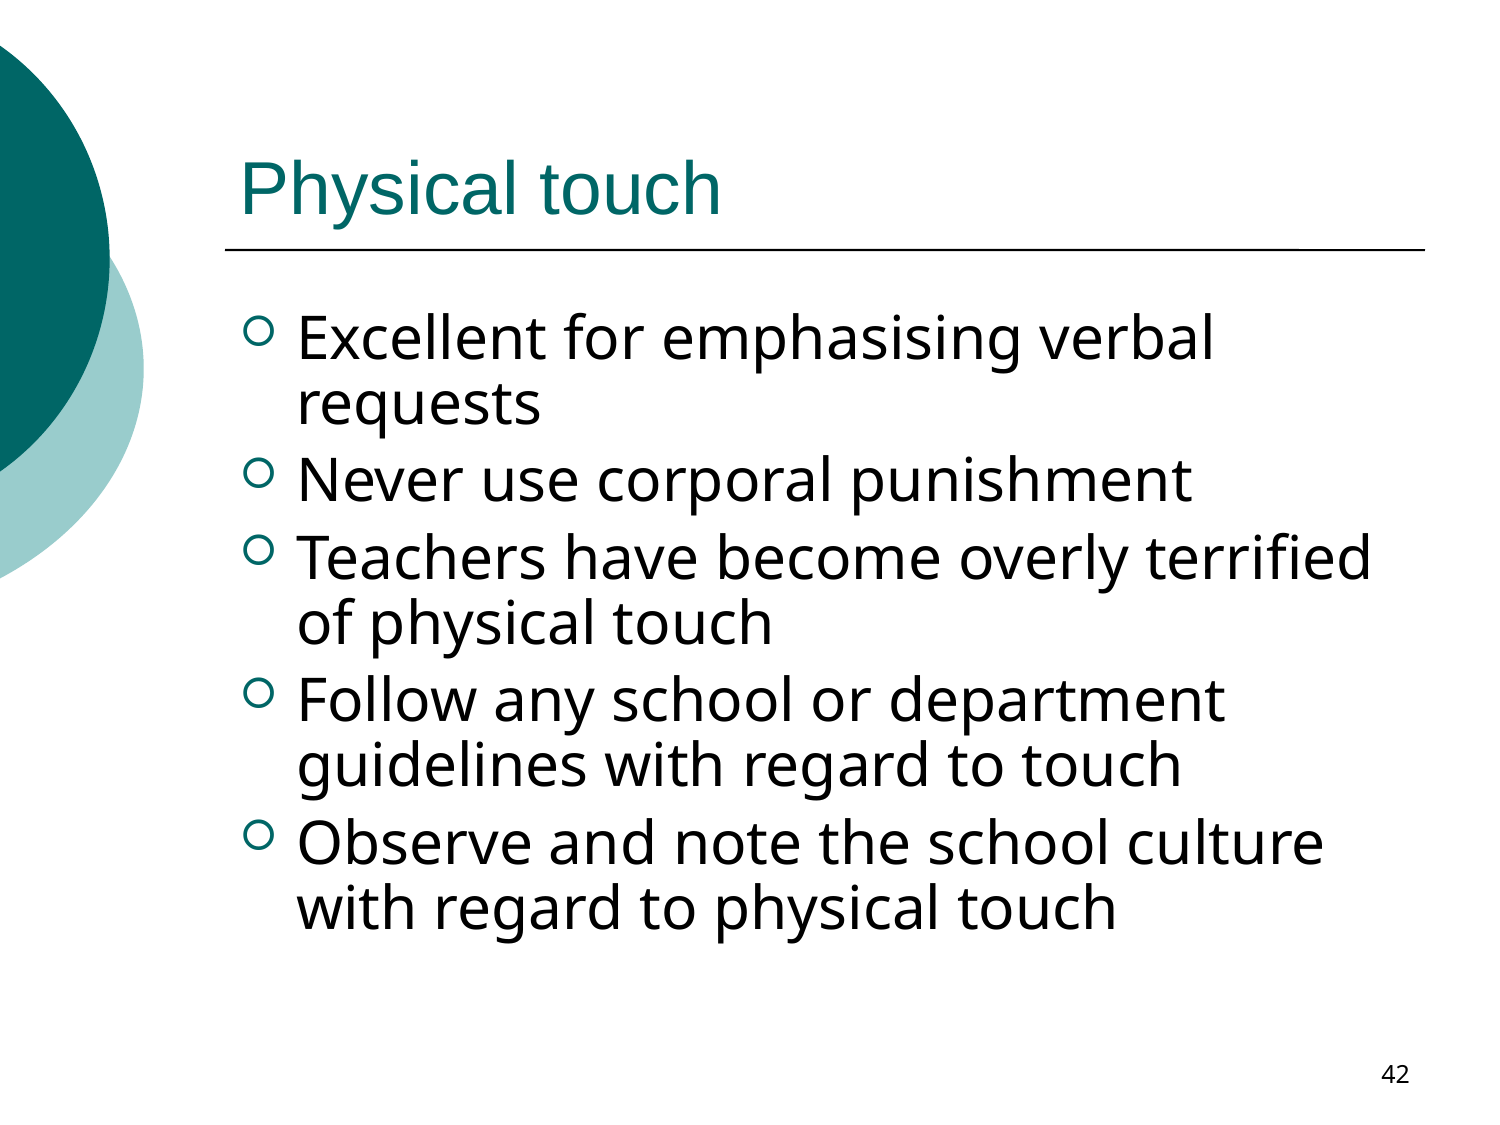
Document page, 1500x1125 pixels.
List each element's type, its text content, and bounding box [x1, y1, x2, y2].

title Physical touch [224, 49, 1425, 238]
slide_number 42 [1074, 1024, 1426, 1101]
list Excellent for emphasising verbal requests Never use corporal punishment Teachers have become overly terrified of physical touch Follow any school or department guidelines with regard to touch Observe and note the school culture with regard to physical touch [224, 299, 1425, 975]
